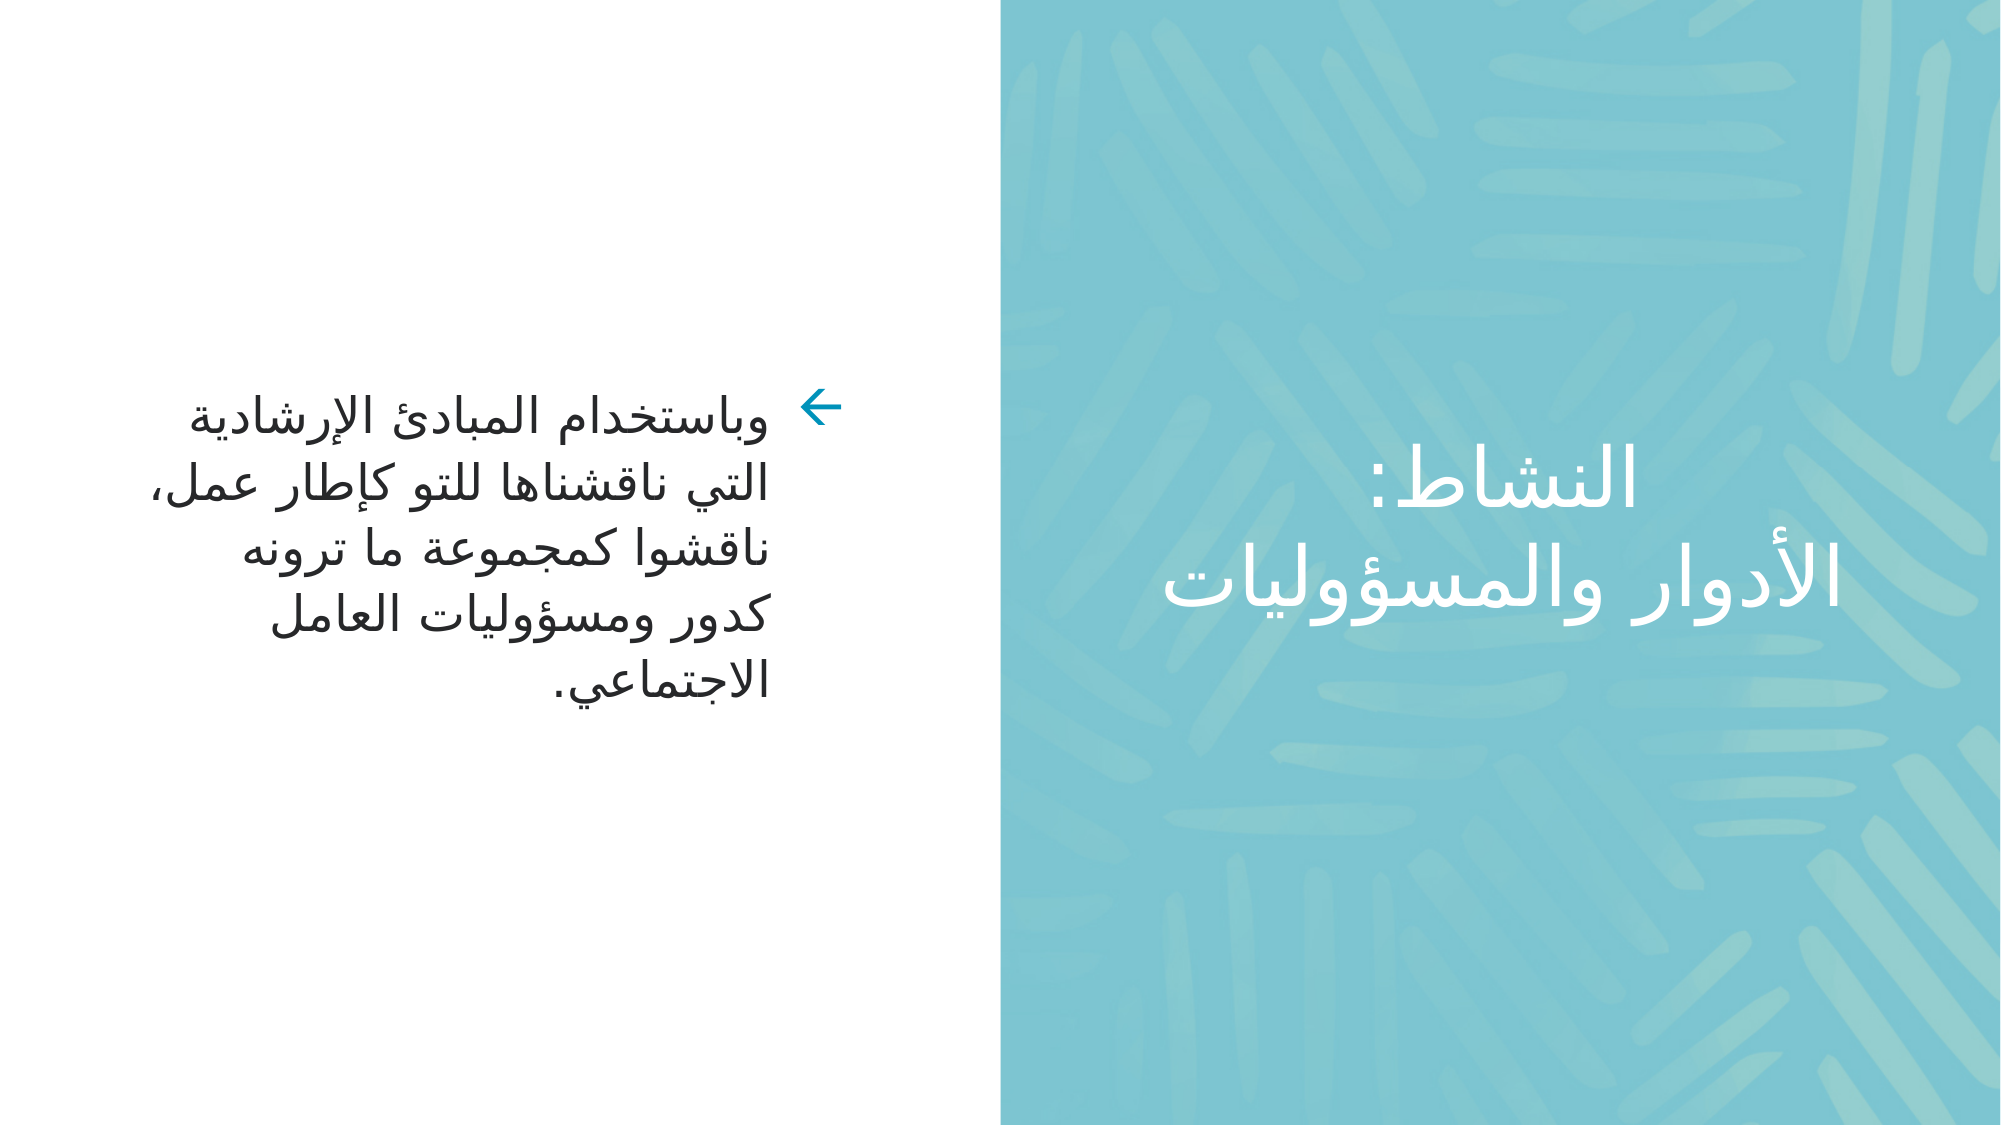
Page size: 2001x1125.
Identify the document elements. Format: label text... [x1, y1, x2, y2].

picture [0, 0, 2001, 1125]
list وباستخدام المبادئ الإرشادية التي ناقشناها للتو كإطار عمل، ناقشوا كمجموعة ما ترونه كدور ومسؤوليات العامل الاجتماعي. [118, 198, 855, 1029]
title النشاط: الأدوار والمسؤوليات [1076, 396, 1930, 651]
